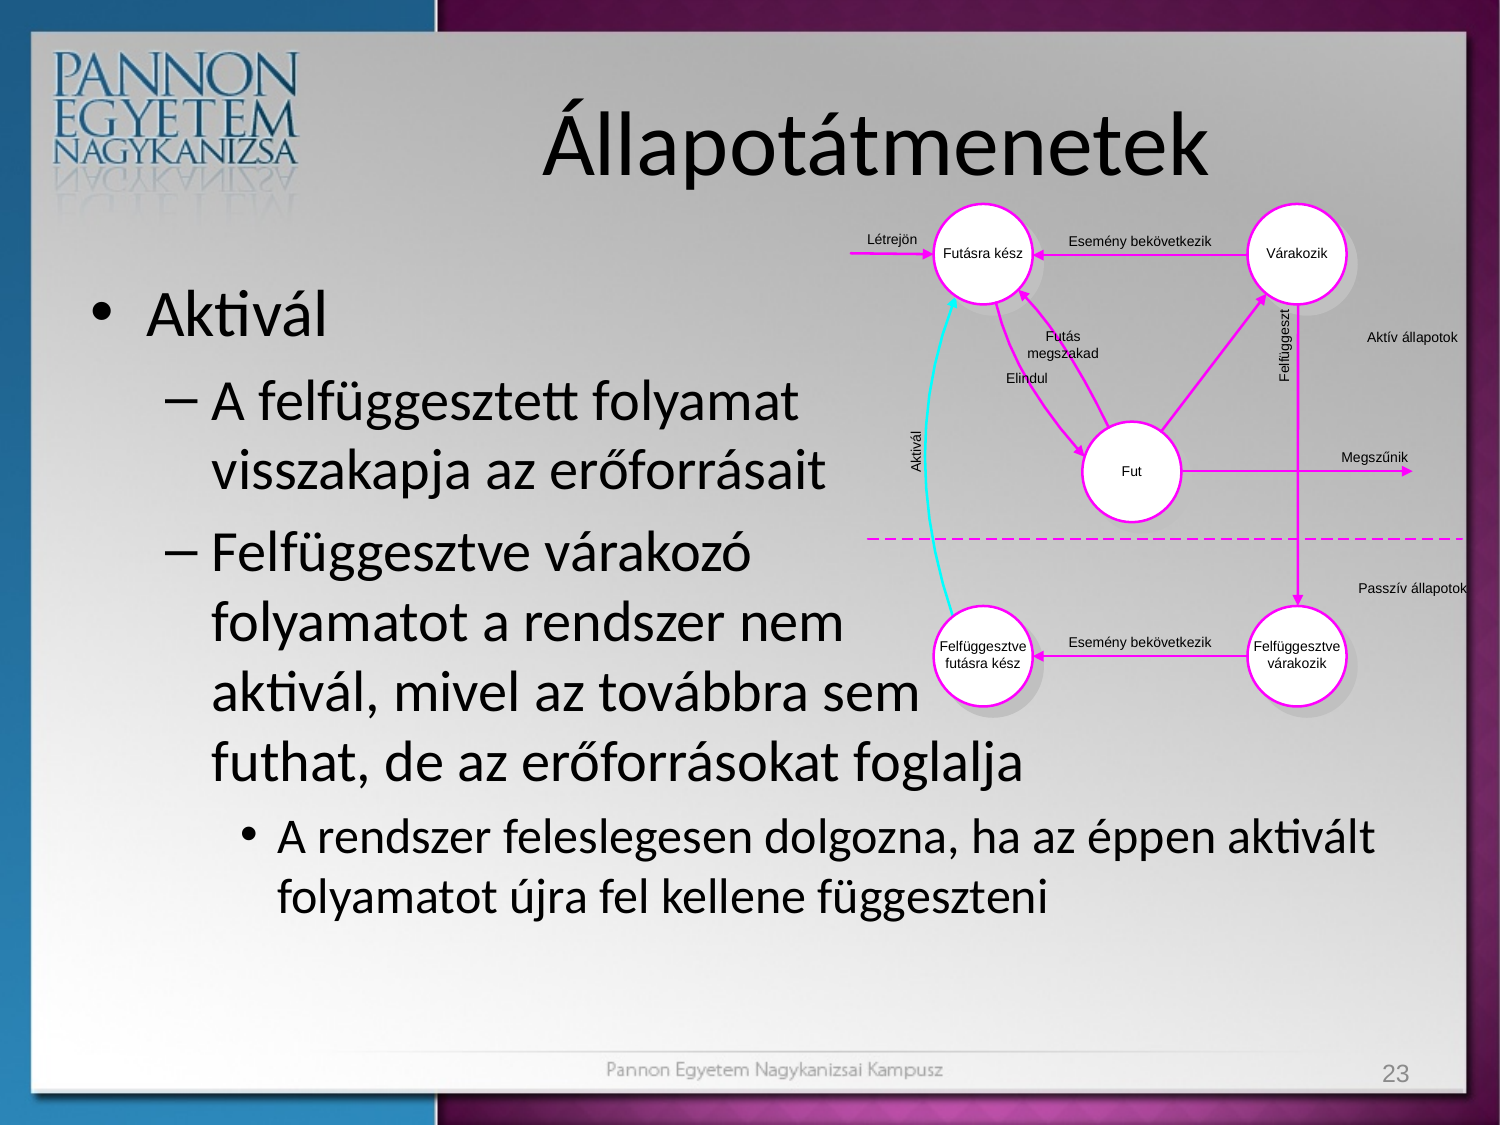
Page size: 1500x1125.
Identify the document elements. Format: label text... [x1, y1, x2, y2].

list Aktivál A felfüggesztett folyamat visszakapja az erőforrásait Felfüggesztve várakozó folyamatot a rendszer nem aktivál, mivel az továbbra sem futhat, de az erőforrásokat foglalja A rendszer feleslegesen dolgozna, ha az éppen aktivált folyamatot újra fel kellene függeszteni [75, 262, 1425, 1038]
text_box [837, 199, 1482, 721]
slide_number 23 [1074, 1042, 1425, 1103]
picture [0, 0, 1500, 1125]
title Állapotátmenetek [328, 45, 1425, 233]
